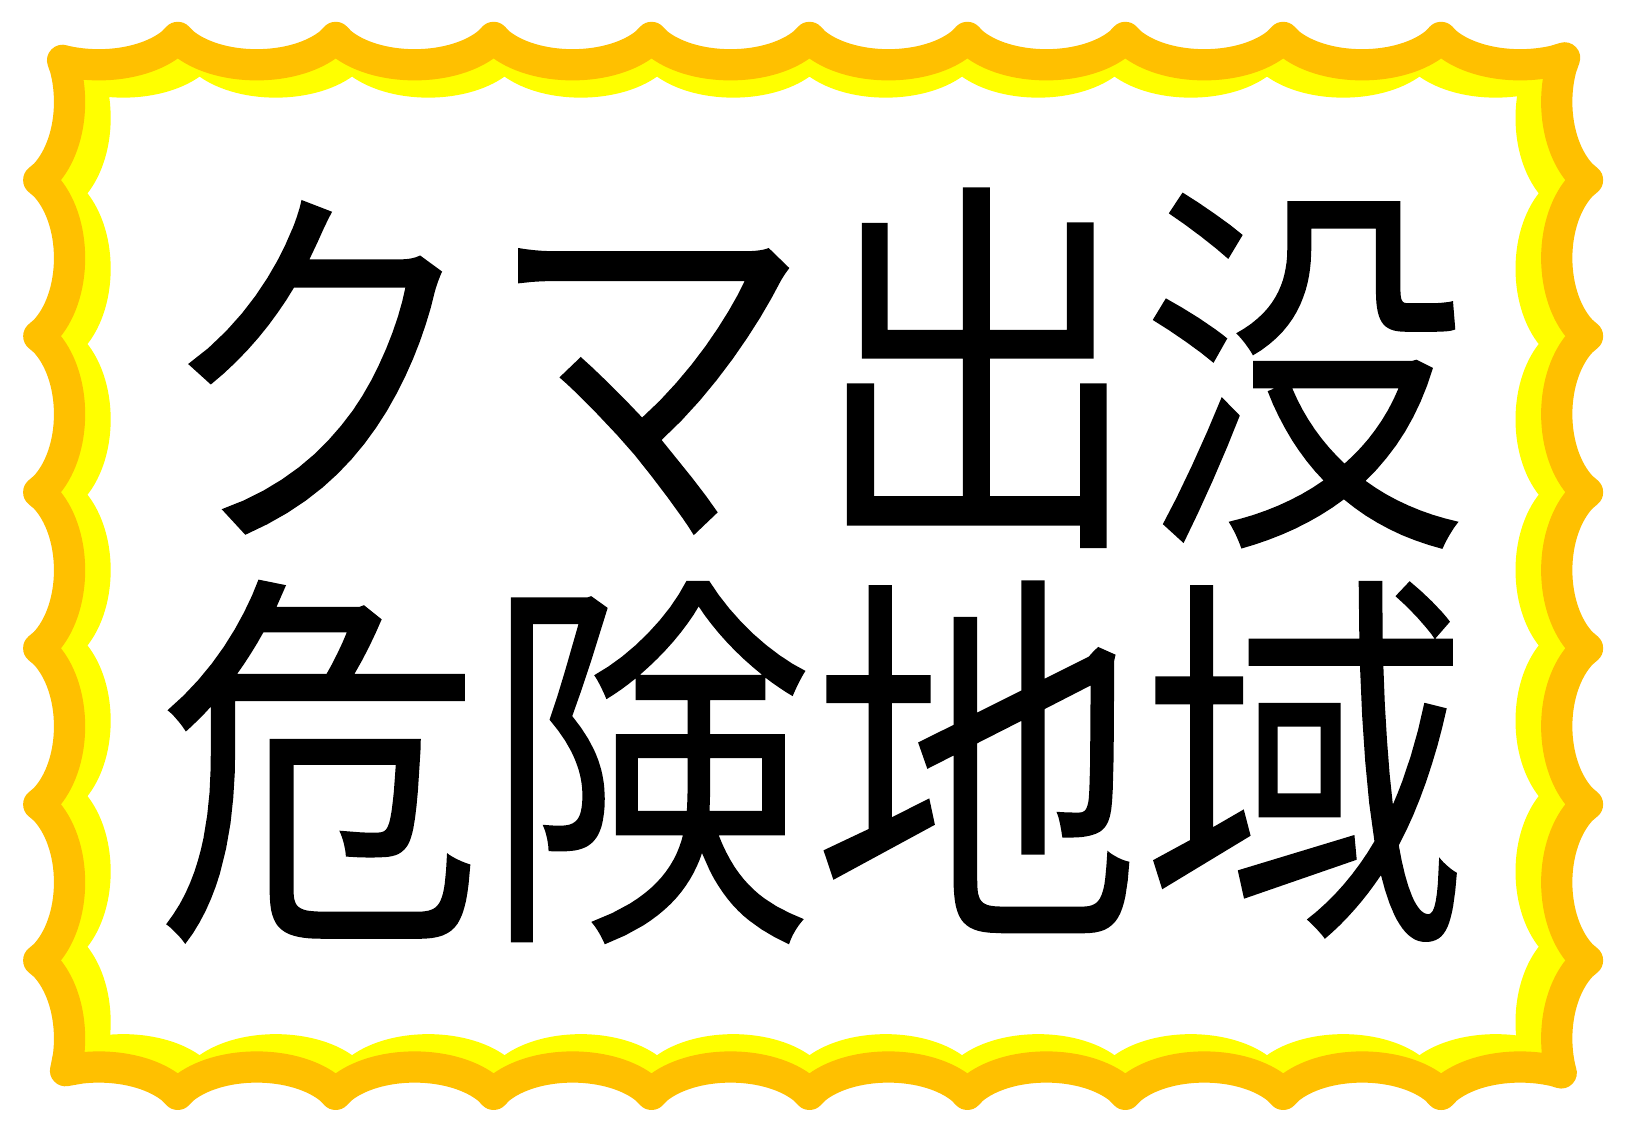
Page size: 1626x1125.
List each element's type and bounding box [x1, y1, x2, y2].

text_box [38, 37, 1588, 1095]
